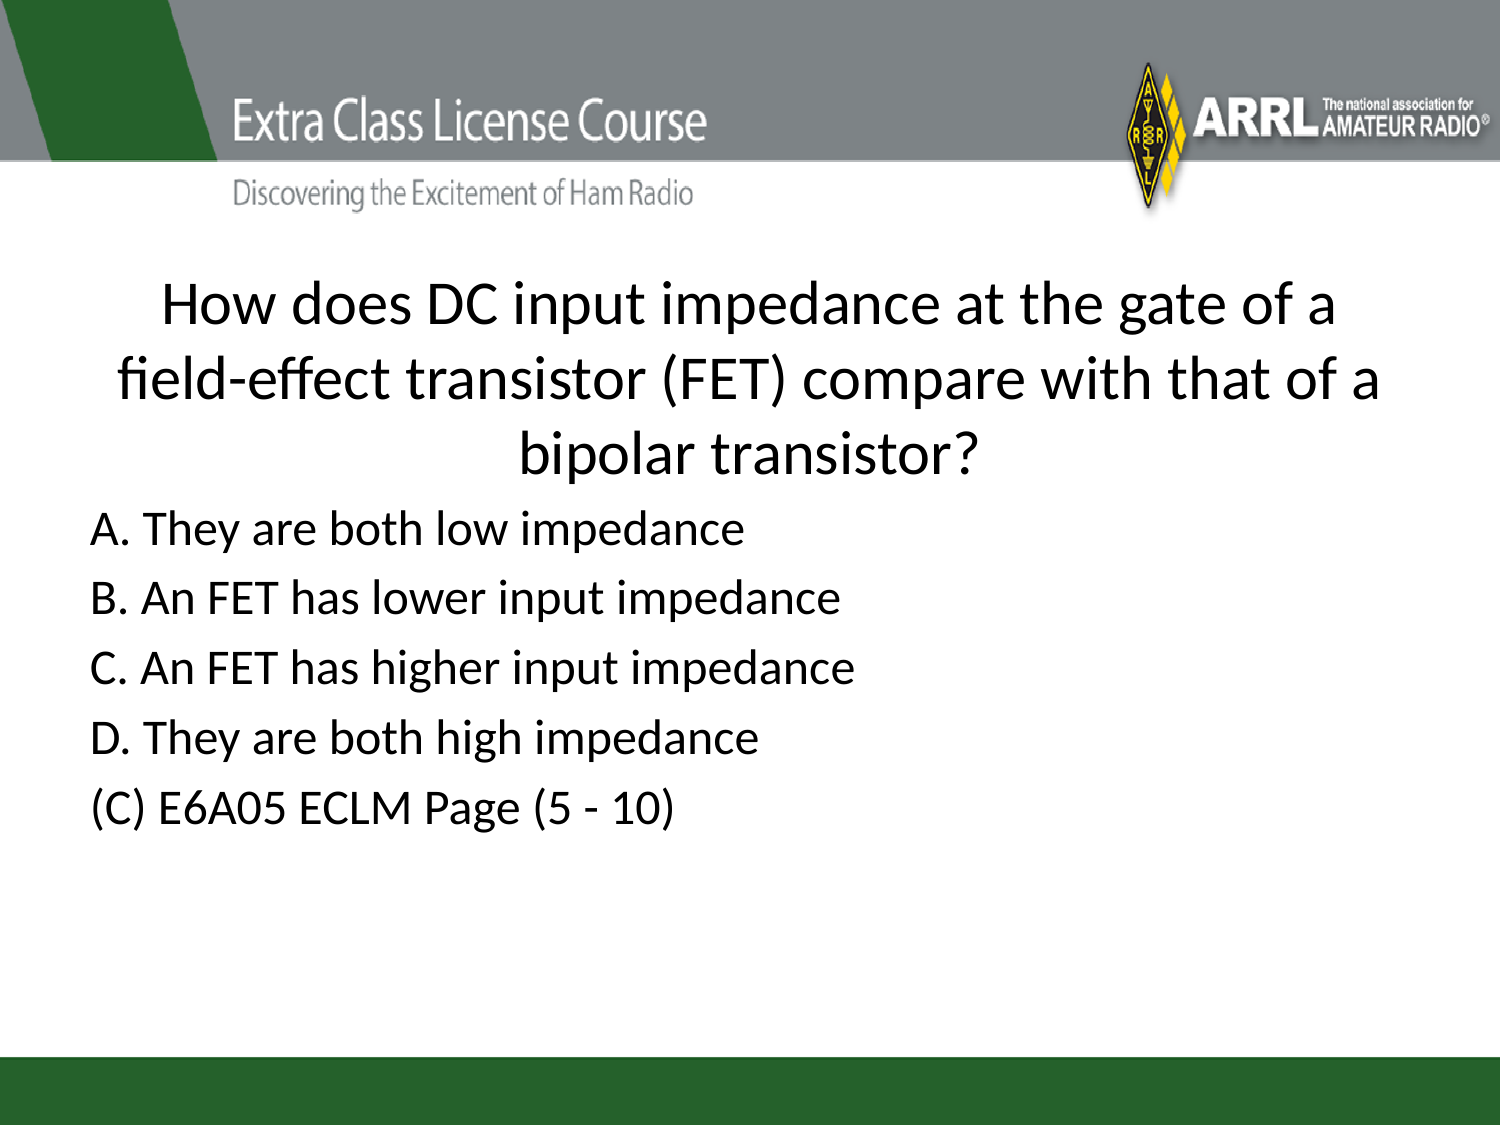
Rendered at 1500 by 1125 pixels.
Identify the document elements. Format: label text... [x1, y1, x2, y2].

title How does DC input impedance at the gate of a field-effect transistor (FET) compare with that of a bipolar transistor? [75, 254, 1425, 435]
list A. They are both low impedance B. An FET has lower input impedance C. An FET has higher input impedance D. They are both high impedance (C) E6A05 ECLM Page (5 - 10) [75, 487, 1425, 1005]
picture [0, 0, 1500, 1125]
